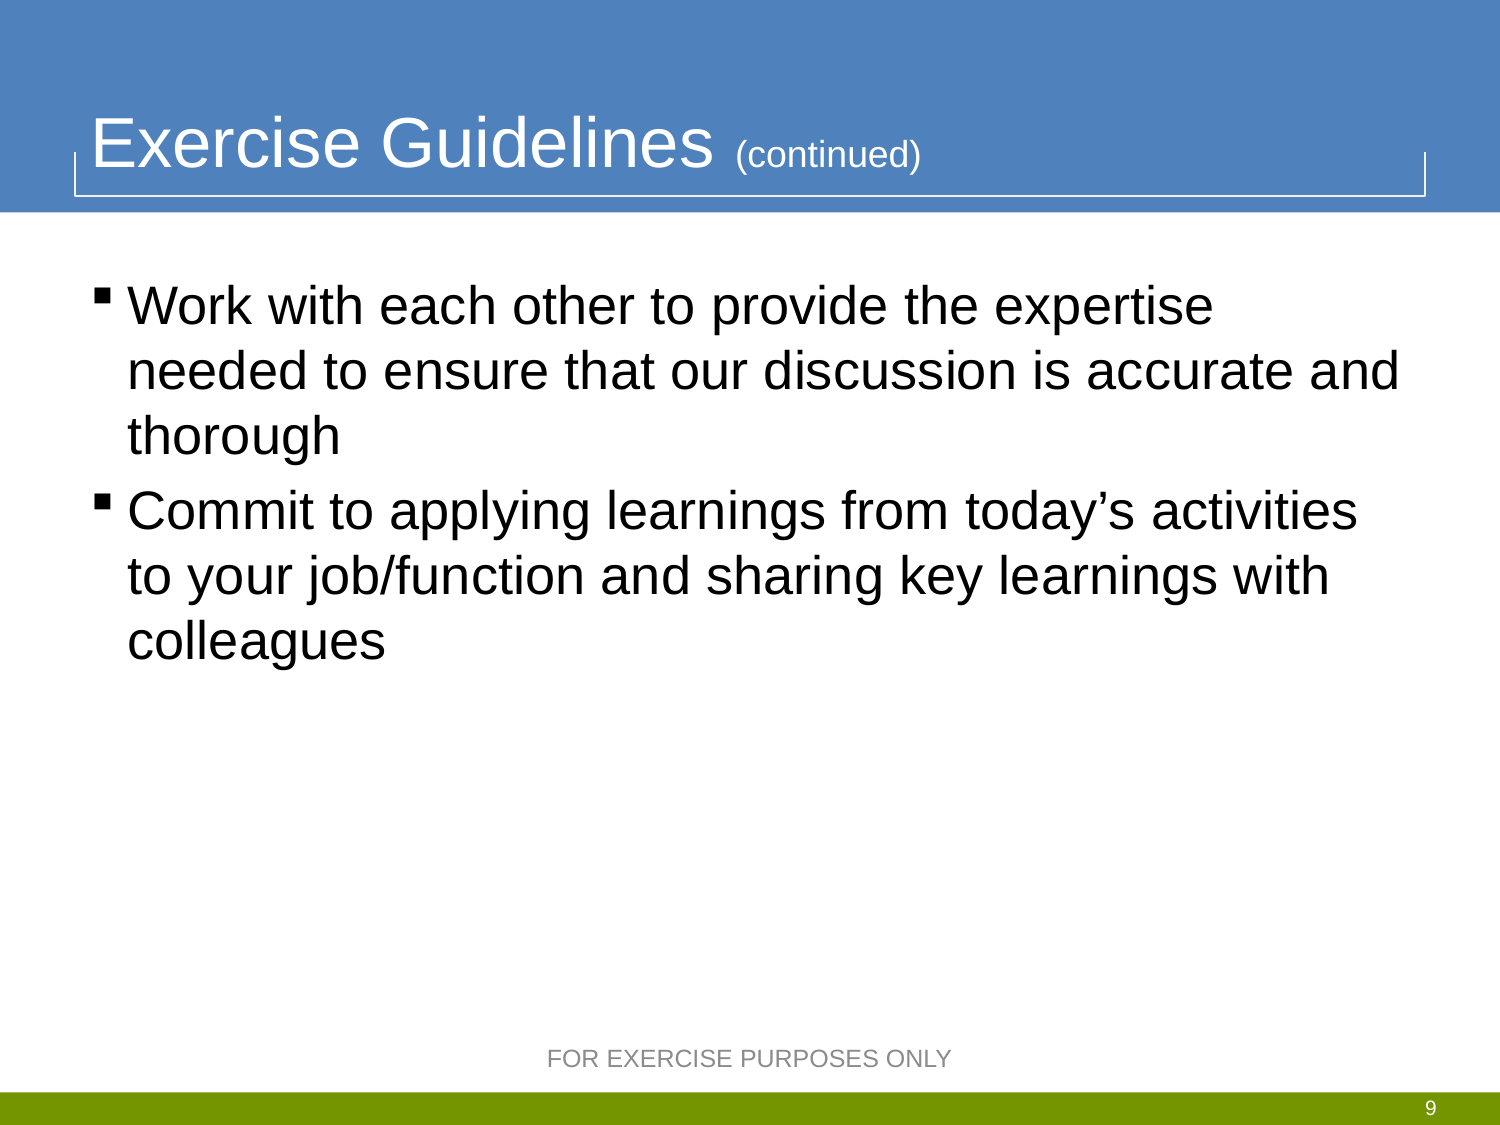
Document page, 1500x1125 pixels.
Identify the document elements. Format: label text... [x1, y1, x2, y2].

footer FOR EXERCISE PURPOSES ONLY [512, 1042, 988, 1103]
list Work with each other to provide the expertise needed to ensure that our discussion is accurate and thorough Commit to applying learnings from today’s activities to your job/function and sharing key learnings with colleagues [74, 262, 1426, 1006]
title Exercise Guidelines (continued) [74, 44, 1426, 233]
